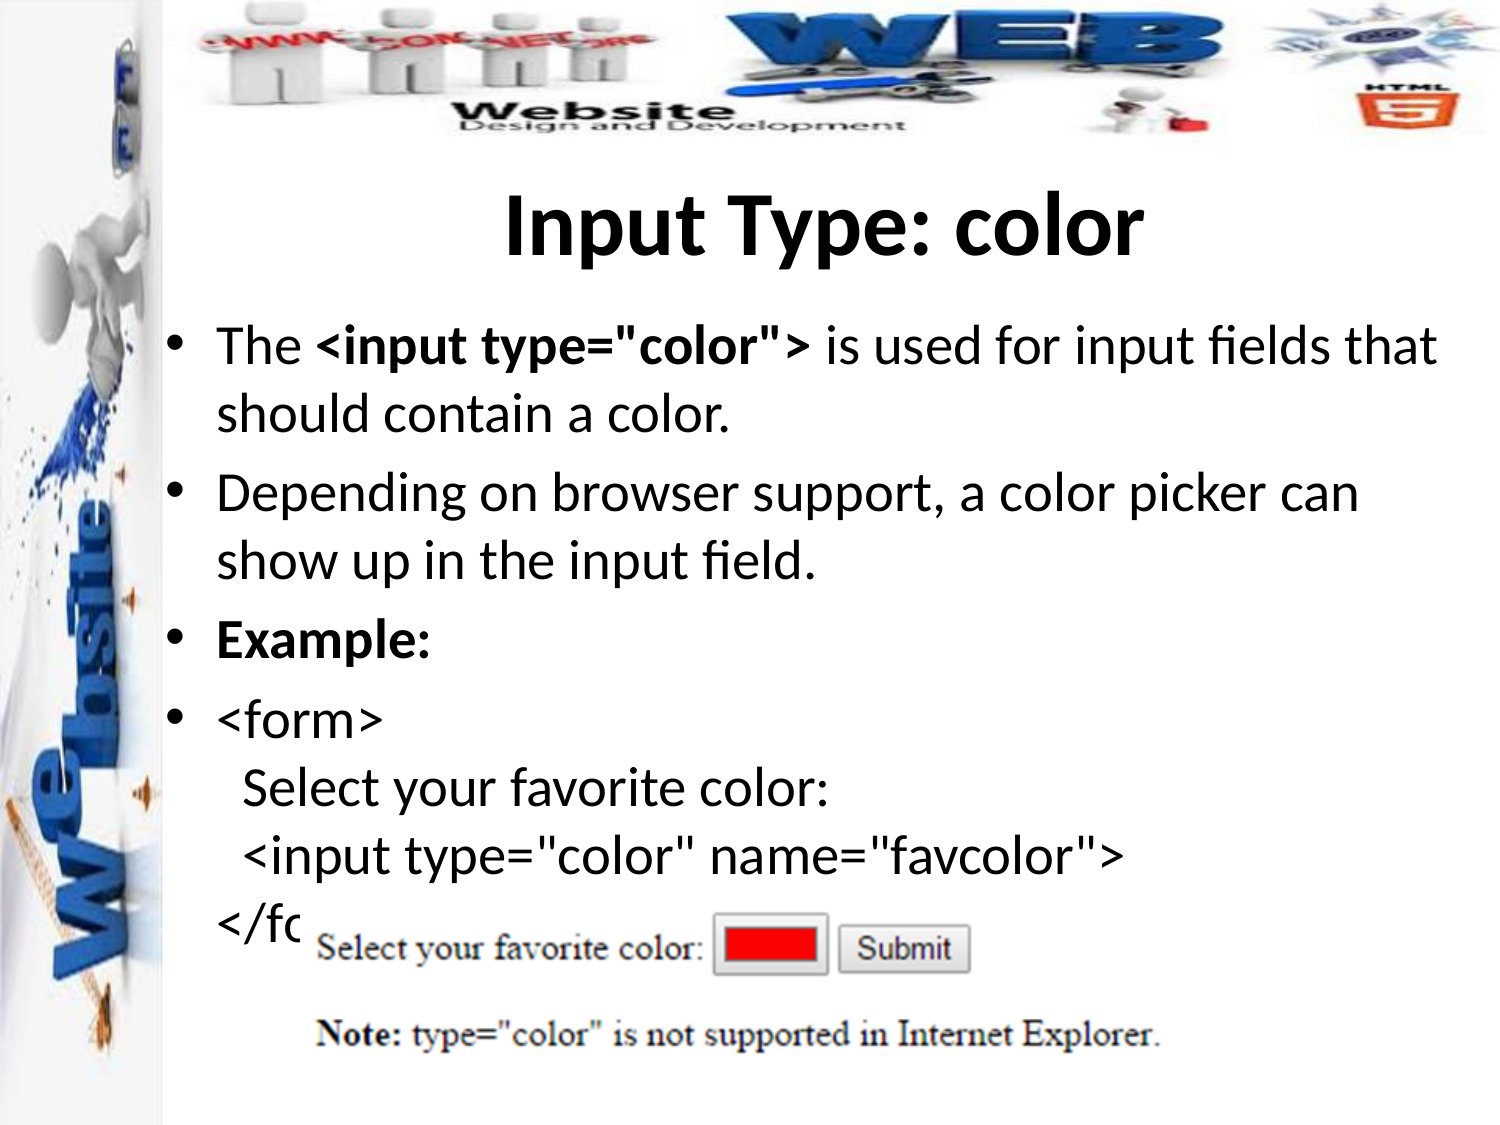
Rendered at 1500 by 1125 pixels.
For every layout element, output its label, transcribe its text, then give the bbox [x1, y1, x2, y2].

list The <input type="color"> is used for input fields that should contain a color. Depending on browser support, a color picker can show up in the input field. Example: <form> Select your favorite color: <input type="color" name="favcolor"> </form> [150, 299, 1500, 1125]
title Input Type: color [150, 125, 1500, 299]
picture [0, 0, 1500, 1125]
picture [299, 898, 1196, 1125]
